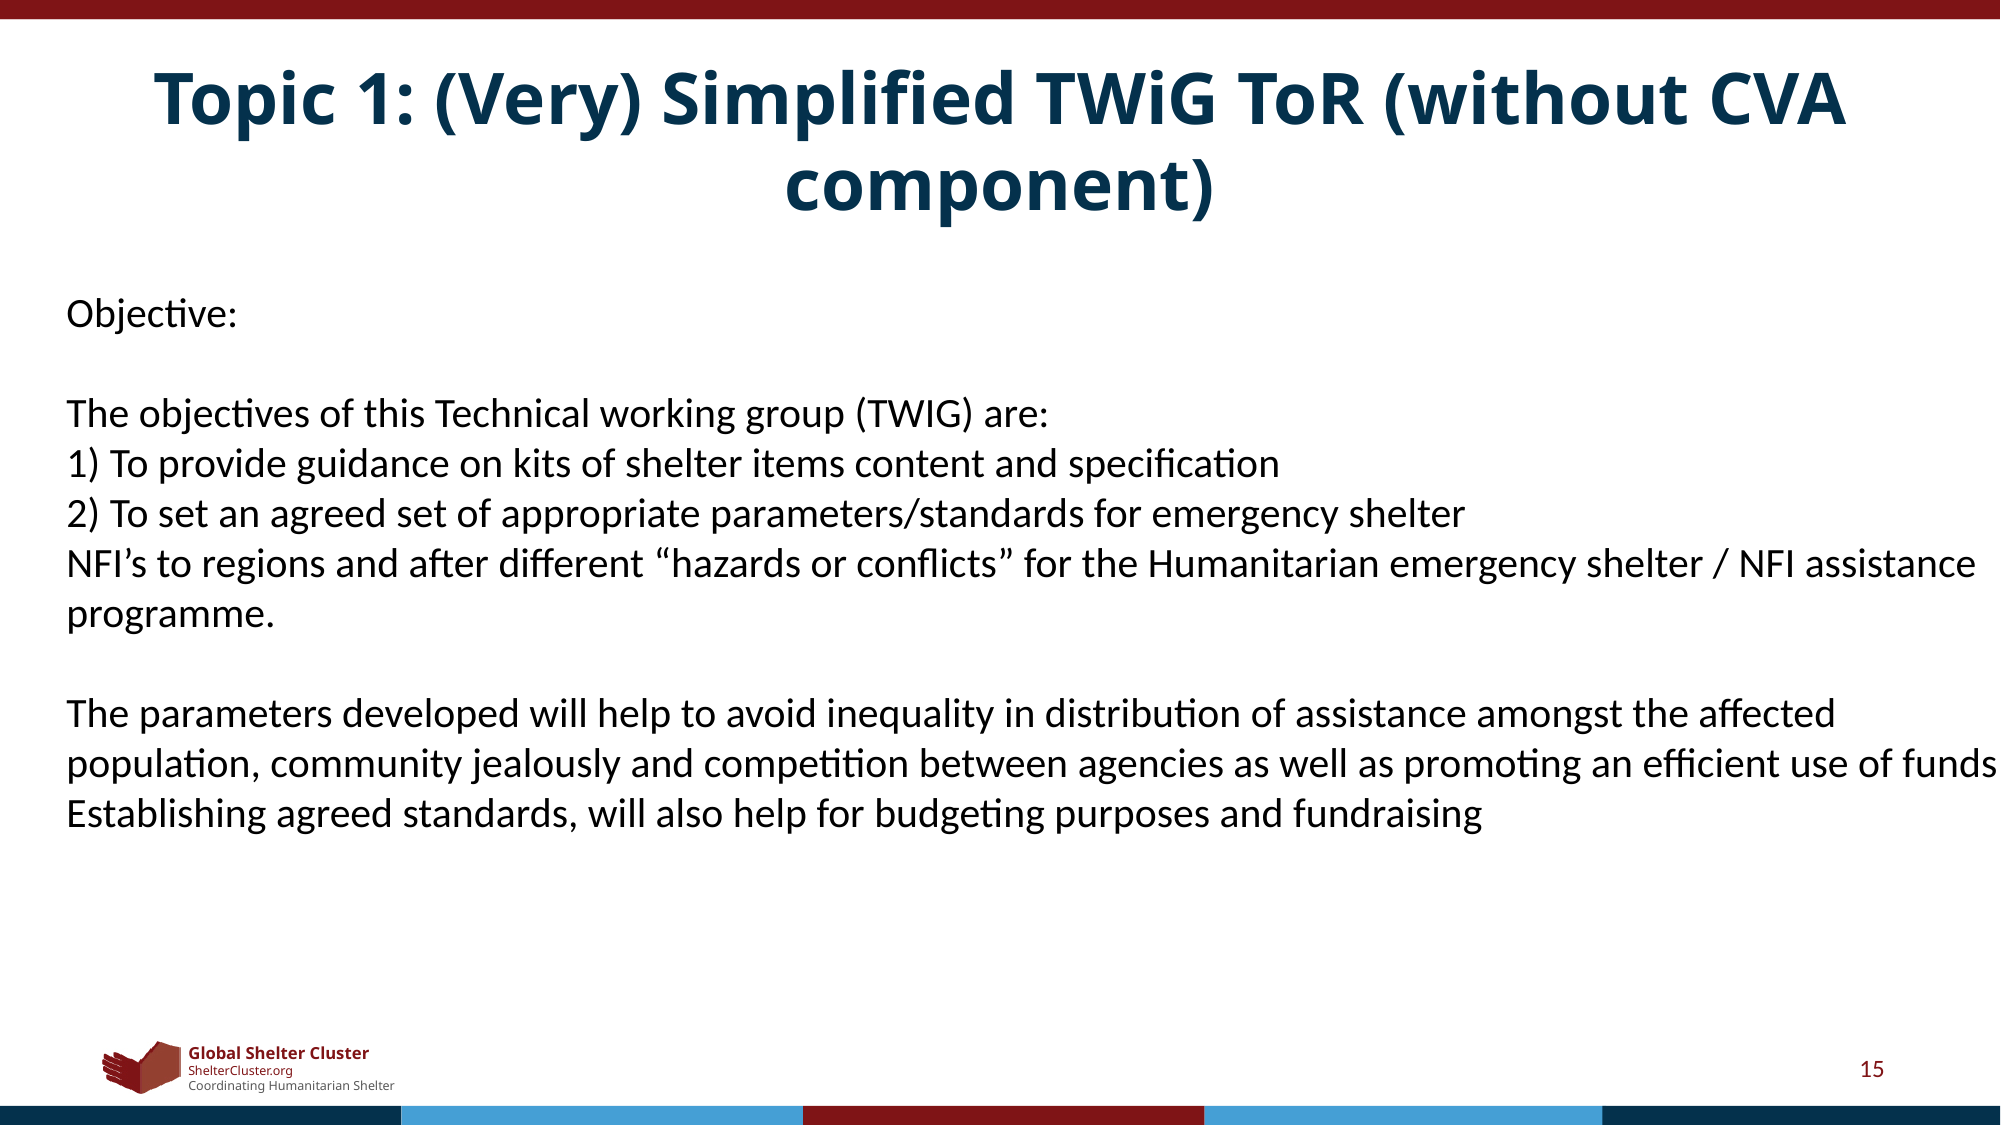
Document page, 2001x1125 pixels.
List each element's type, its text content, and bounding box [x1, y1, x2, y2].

picture [102, 1041, 181, 1094]
title Topic 1: (Very) Simplified TWiG ToR (without CVA component) [99, 45, 1900, 233]
text_box Objective: The objectives of this Technical working group (TWIG) are: 1) To provide guidance on kits of shelter items content and specification 2) To set an agreed set of appropriate parameters/standards for emergency shelter NFI’s to regions and after different “hazards or conflicts” for the Humanitarian emergency shelter / NFI assistance programme. The parameters developed will help to avoid inequality in distribution of assistance amongst the affected population, community jealously and competition between agencies as well as promoting an efficient use of funds. Establishing agreed standards, will also help for budgeting purposes and fundraising [51, 278, 2000, 889]
slide_number 15 [1433, 1037, 1900, 1098]
